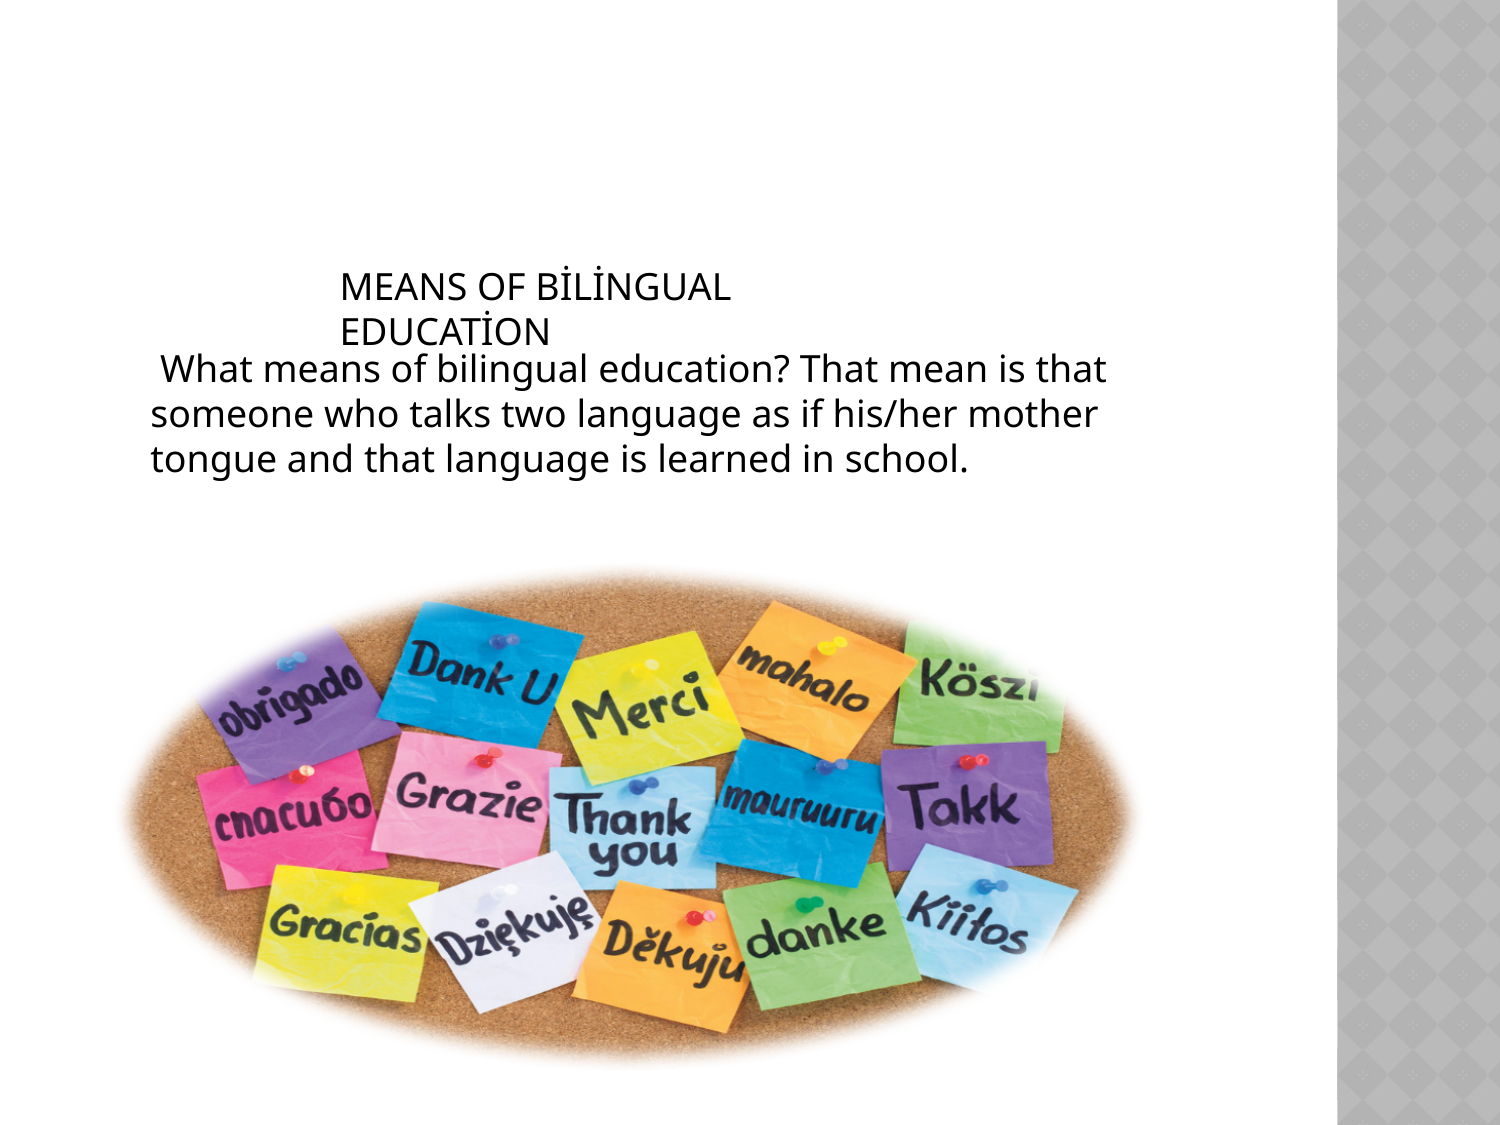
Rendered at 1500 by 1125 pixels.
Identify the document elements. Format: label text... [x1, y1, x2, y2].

picture [111, 562, 1146, 1071]
text_box What means of bilingual education? That mean is that someone who talks two language as if his/her mother tongue and that language is learned in school. [135, 338, 1235, 488]
text_box MEANS OF BİLİNGUAL EDUCATİON [324, 255, 914, 361]
